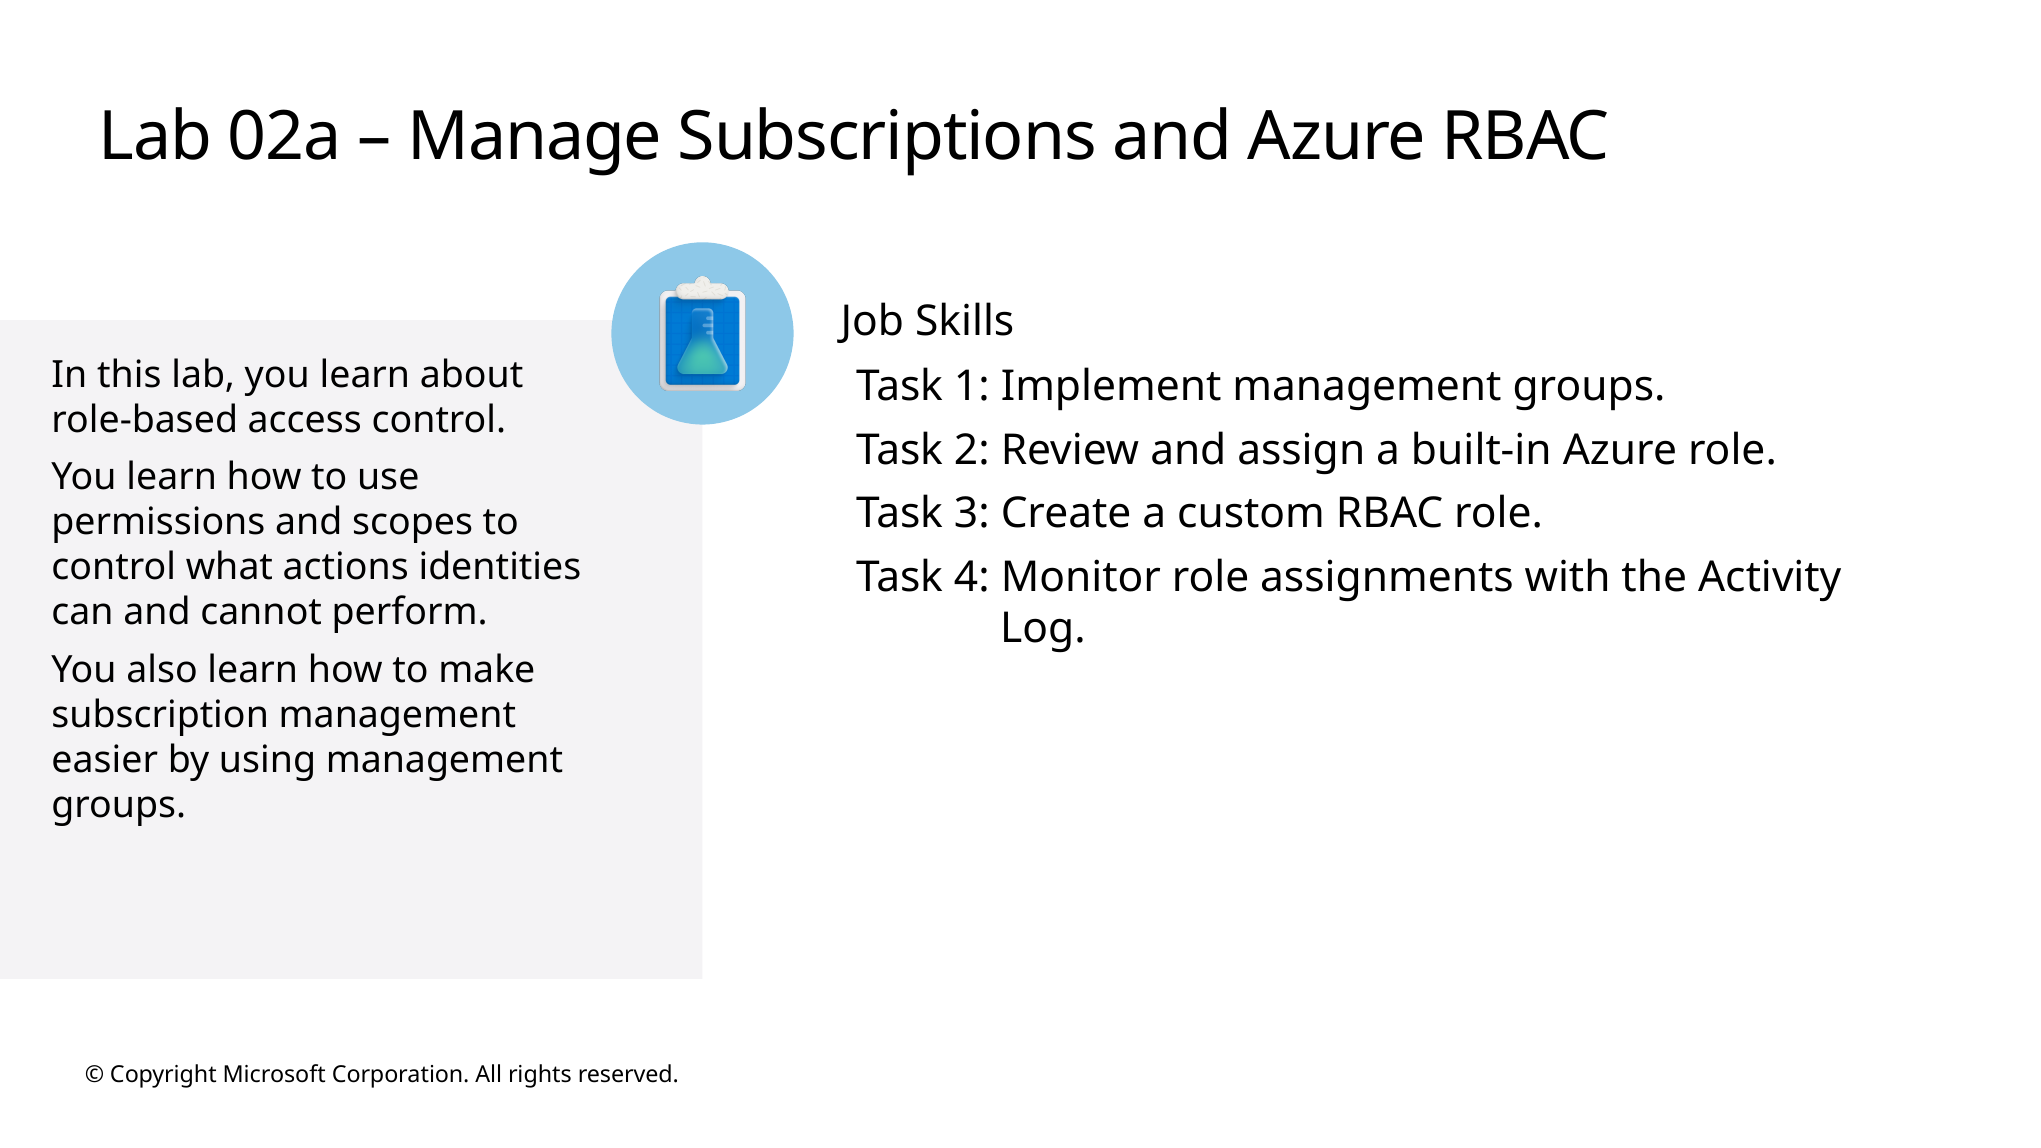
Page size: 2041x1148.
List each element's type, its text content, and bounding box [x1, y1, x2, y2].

text_box Task 1: Implement management groups. Task 2: Review and assign a built-in Azure role. Task 3: Create a custom RBAC role. Task 4: Monitor role assignments with the Activity Log. [826, 335, 1944, 749]
text_box Job Skills [825, 285, 1846, 351]
text_box In this lab, you learn about role-based access control. You learn how to use permissions and scopes to control what actions identities can and cannot perform. You also learn how to make subscription management easier by using management groups. [51, 349, 607, 826]
picture [645, 276, 760, 391]
title Lab 02a – Manage Subscriptions and Azure RBAC [98, 86, 2019, 169]
